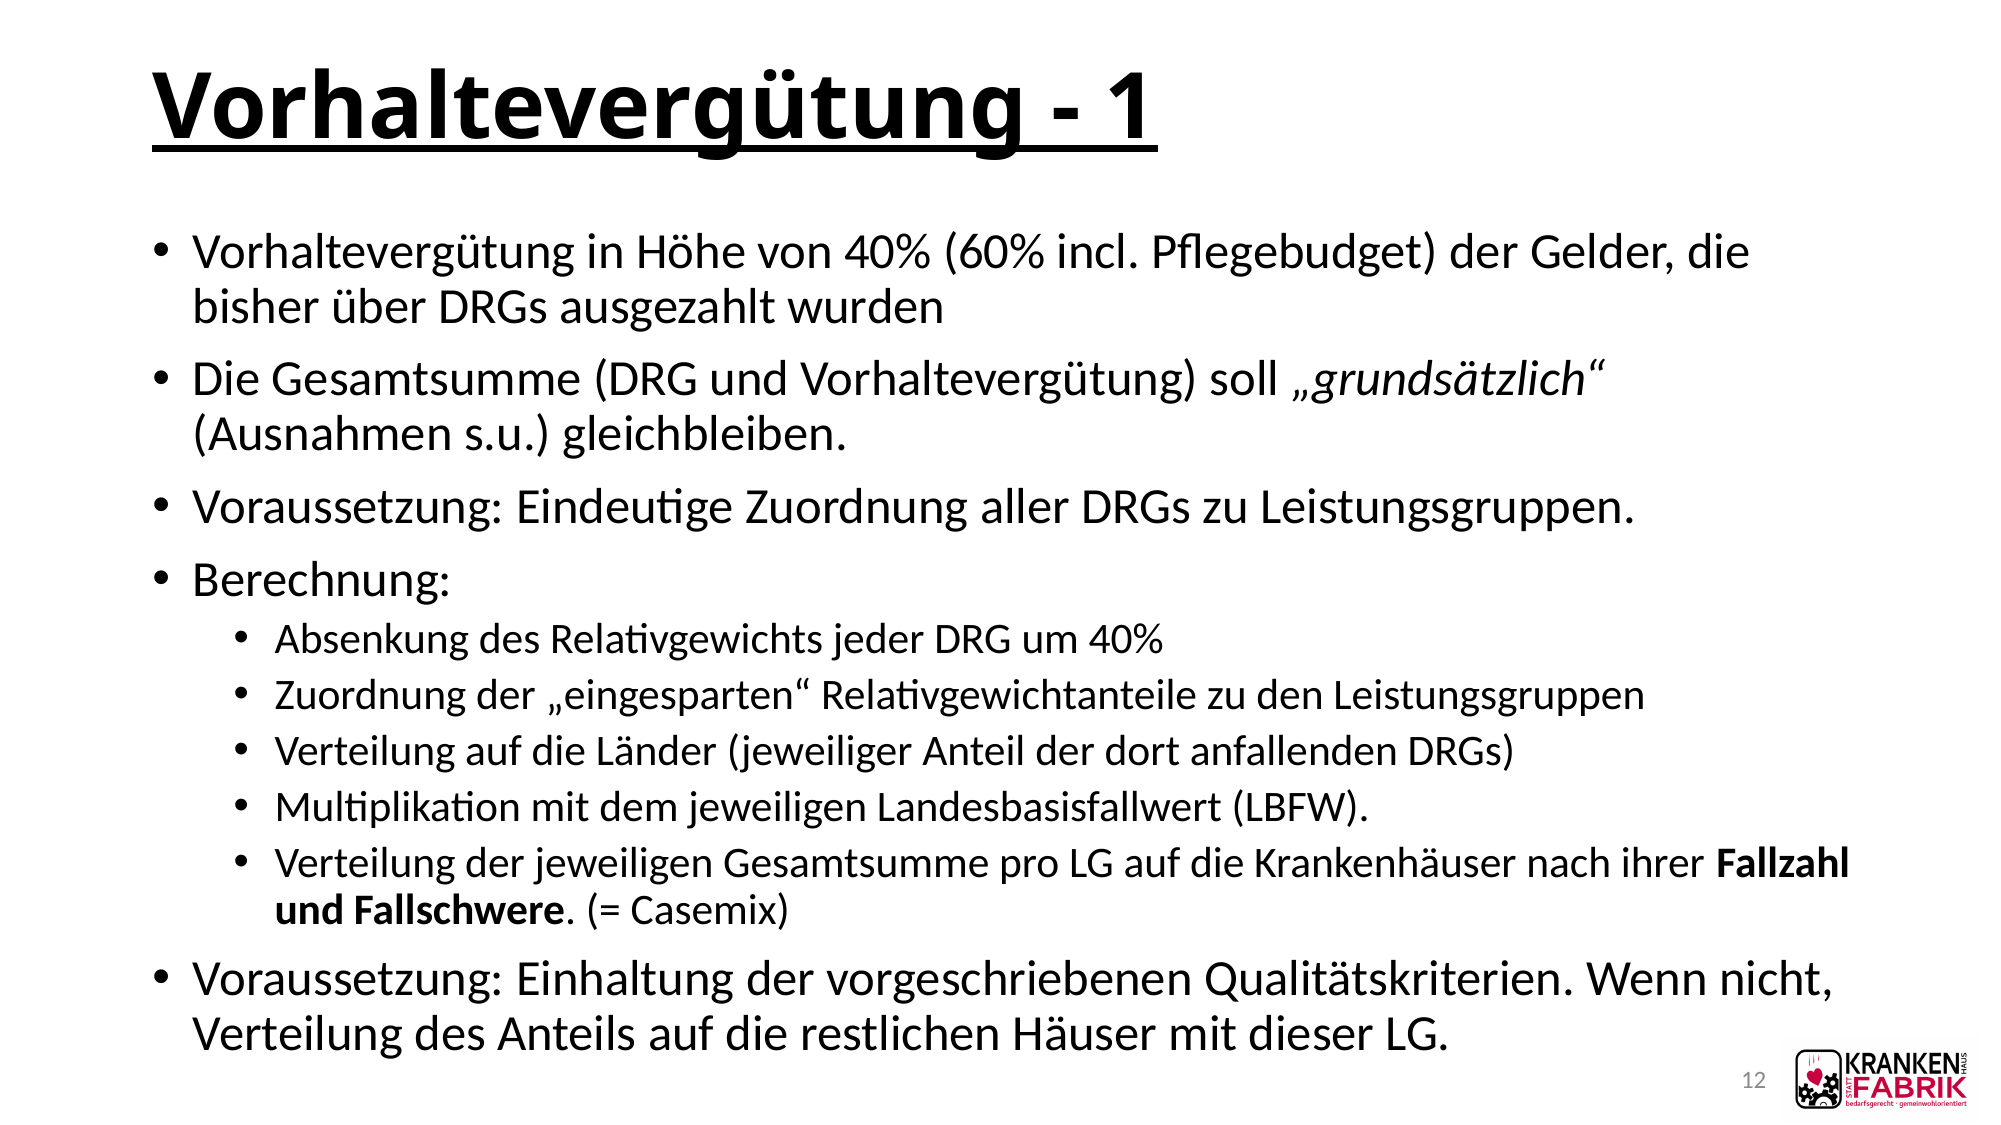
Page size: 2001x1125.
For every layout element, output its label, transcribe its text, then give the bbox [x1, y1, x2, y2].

list Vorhaltevergütung in Höhe von 40% (60% incl. Pflegebudget) der Gelder, die bisher über DRGs ausgezahlt wurden Die Gesamtsumme (DRG und Vorhaltevergütung) soll „grundsätzlich“ (Ausnahmen s.u.) gleichbleiben. Voraussetzung: Eindeutige Zuordnung aller DRGs zu Leistungsgruppen. Berechnung: Absenkung des Relativgewichts jeder DRG um 40% Zuordnung der „eingesparten“ Relativgewichtanteile zu den Leistungsgruppen Verteilung auf die Länder (jeweiliger Anteil der dort anfallenden DRGs) Multiplikation mit dem jeweiligen Landesbasisfallwert (LBFW). Verteilung der jeweiligen Gesamtsumme pro LG auf die Krankenhäuser nach ihrer Fallzahl und Fallschwere. (= Casemix) Voraussetzung: Einhaltung der vorgeschriebenen Qualitätskriterien. Wenn nicht, Verteilung des Anteils auf die restlichen Häuser mit dieser LG. [137, 217, 1887, 1071]
slide_number 12 [1331, 1049, 1782, 1109]
picture [1781, 1035, 1981, 1123]
title Vorhaltevergütung - 1 [137, 0, 1863, 217]
